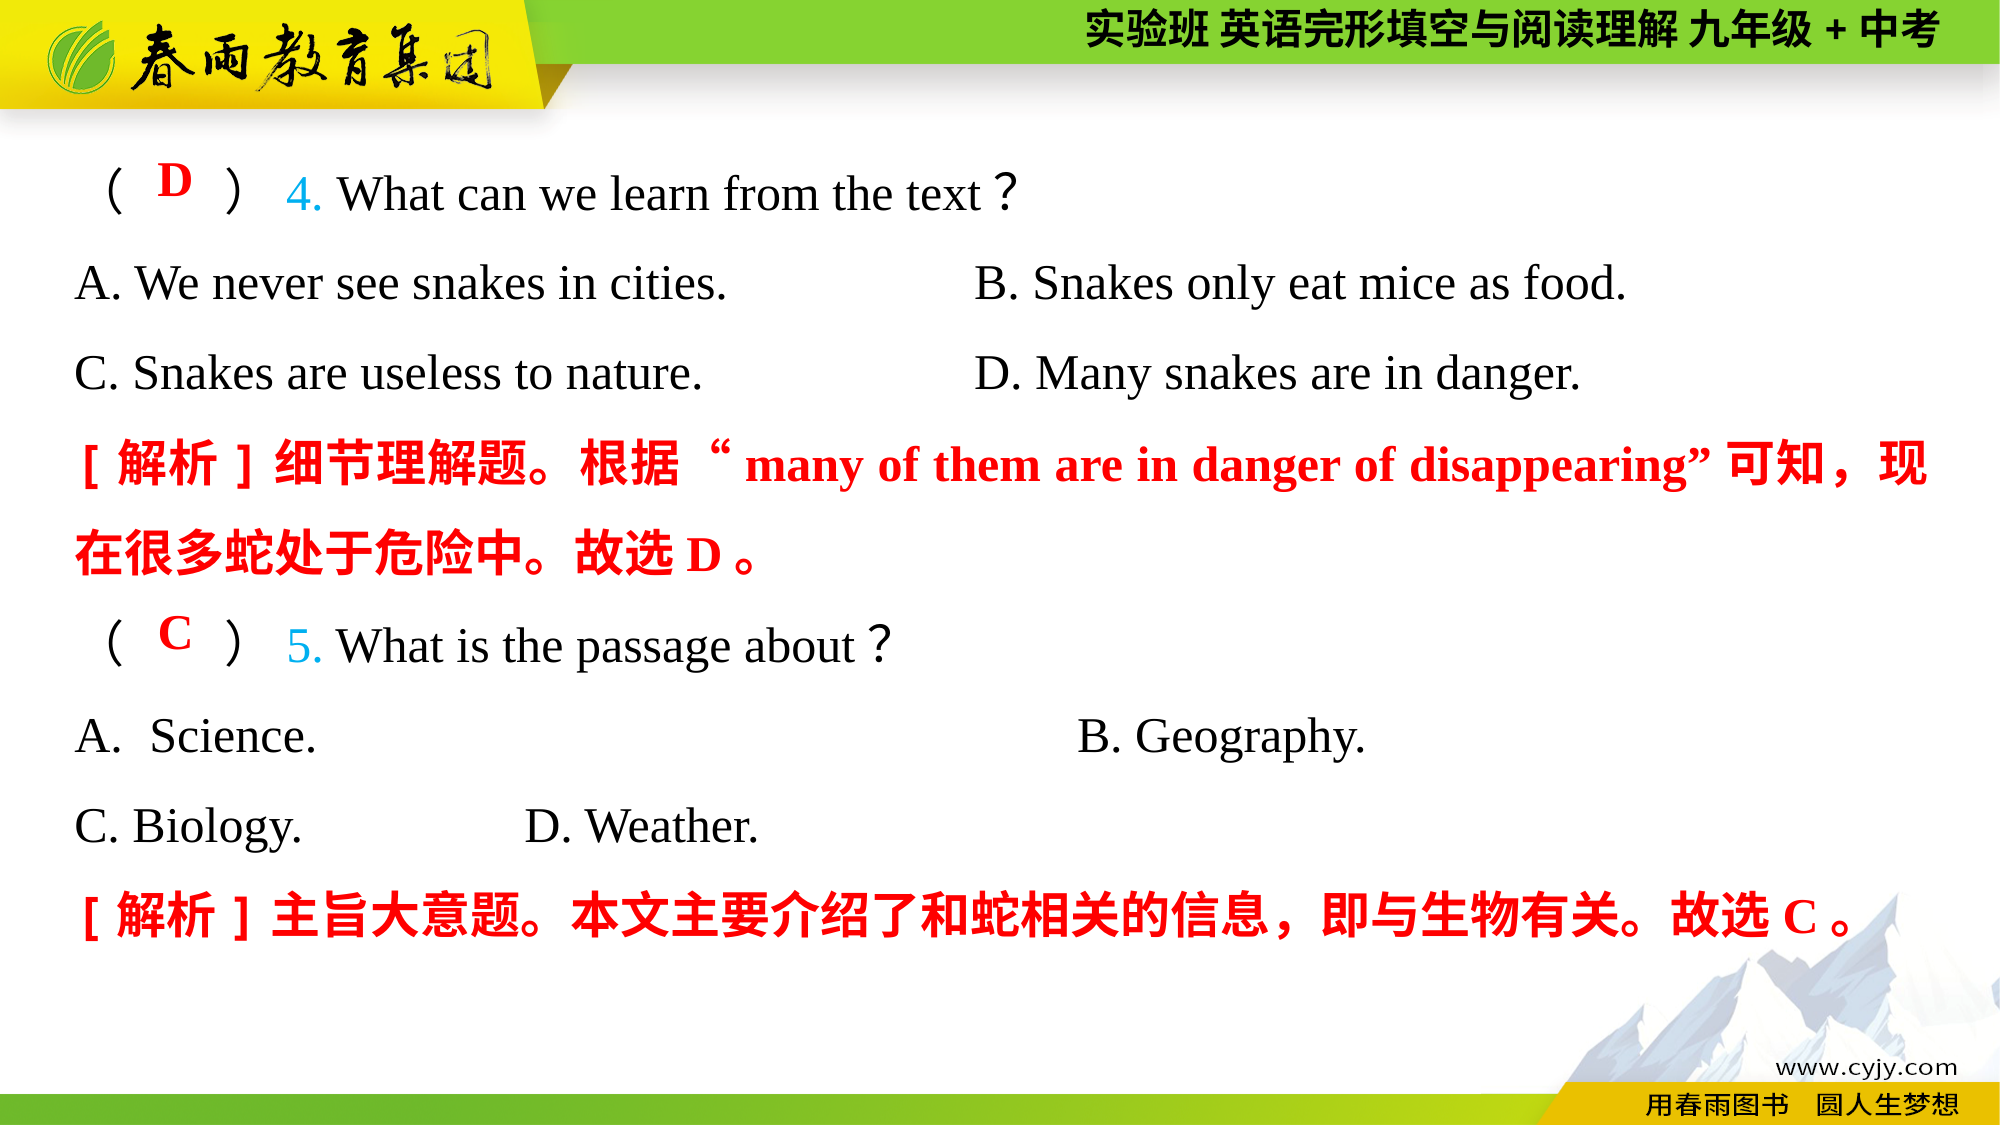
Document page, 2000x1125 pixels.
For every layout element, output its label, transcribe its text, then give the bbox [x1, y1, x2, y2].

text_box C [142, 592, 209, 667]
text_box （ ）5. What is the passage about？ Science. B. Geography. C. Biology. D. Weather. [59, 574, 1944, 860]
text_box [解析]细节理解题。根据“many of them are in danger of disappearing”可知，现在很多蛇处于危险中。故选D。 [59, 393, 1944, 574]
picture [0, 0, 2000, 1125]
list （ ）4. What can we learn from the text？ A. We never see snakes in cities. B. Snakes only eat mice as food. C. Snakes are useless to nature. D. Many snakes are in danger. [59, 122, 1944, 393]
text_box [解析]主旨大意题。本文主要介绍了和蛇相关的信息，即与生物有关。故选C。 [59, 860, 1944, 951]
text_box D [142, 139, 209, 215]
